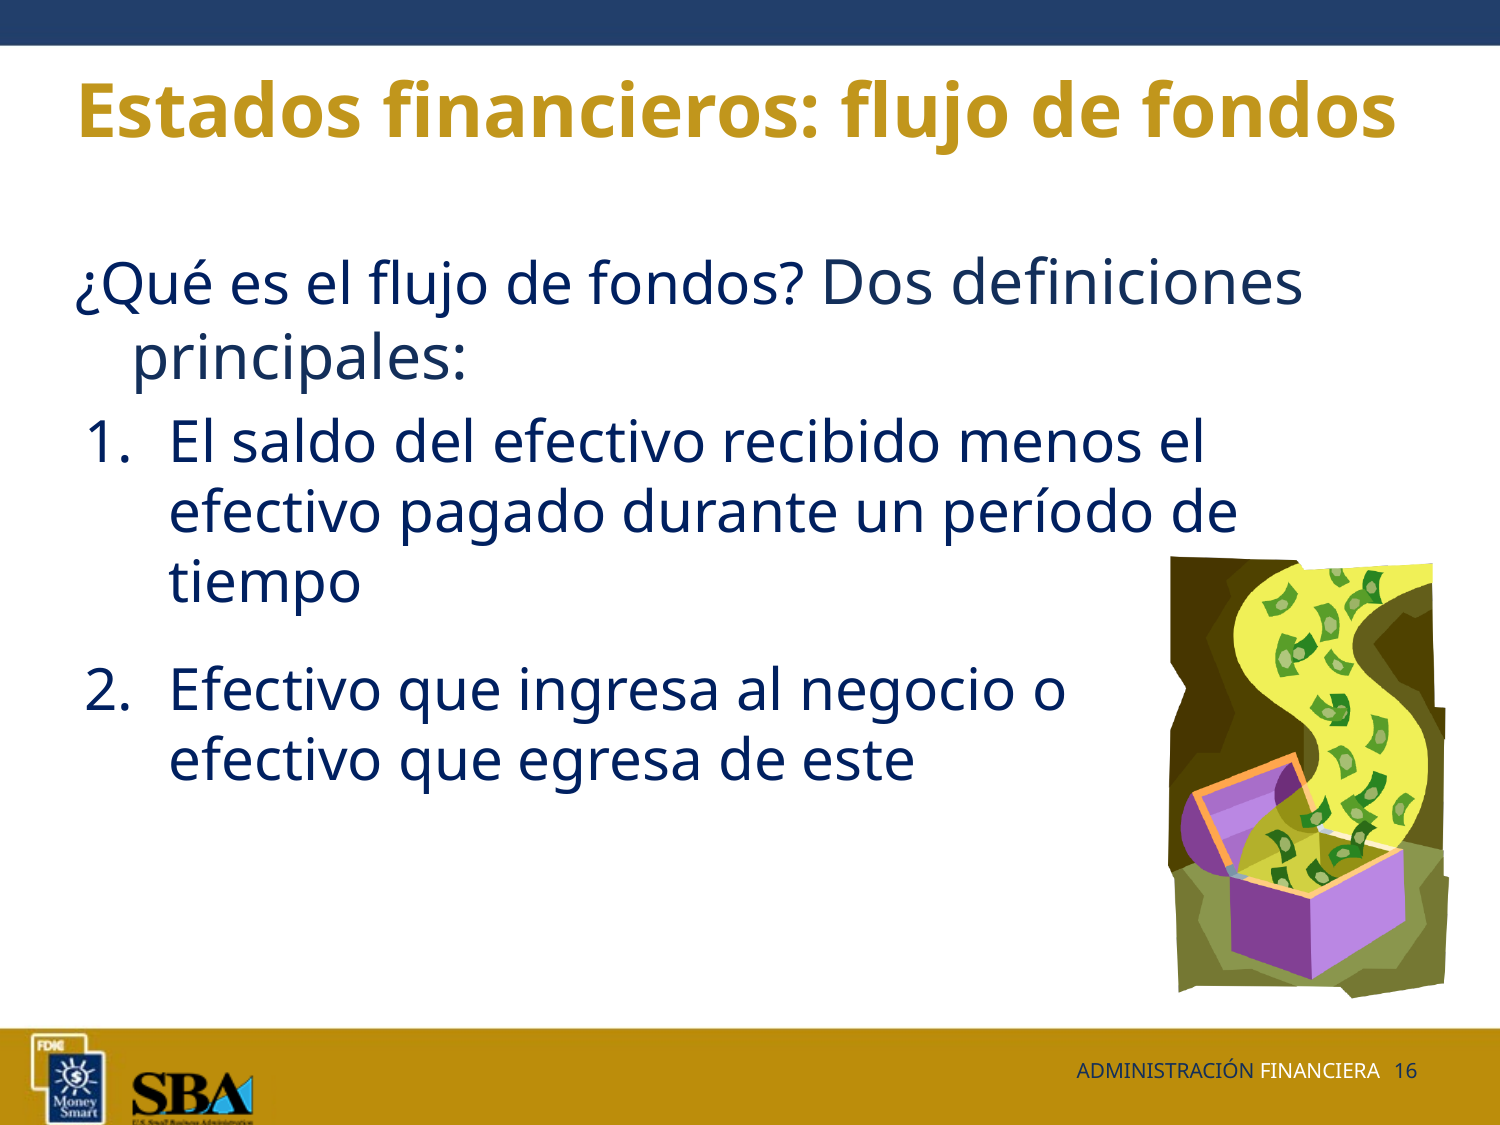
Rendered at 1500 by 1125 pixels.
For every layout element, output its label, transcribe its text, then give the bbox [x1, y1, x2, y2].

picture [0, 0, 1500, 1125]
list ¿Qué es el flujo de fondos? Dos definiciones principales: El saldo del efectivo recibido menos el efectivo pagado durante un período de tiempo Efectivo que ingresa al negocio o efectivo que egresa de este [75, 241, 1425, 942]
title Estados financieros: flujo de fondos [75, 62, 1425, 163]
